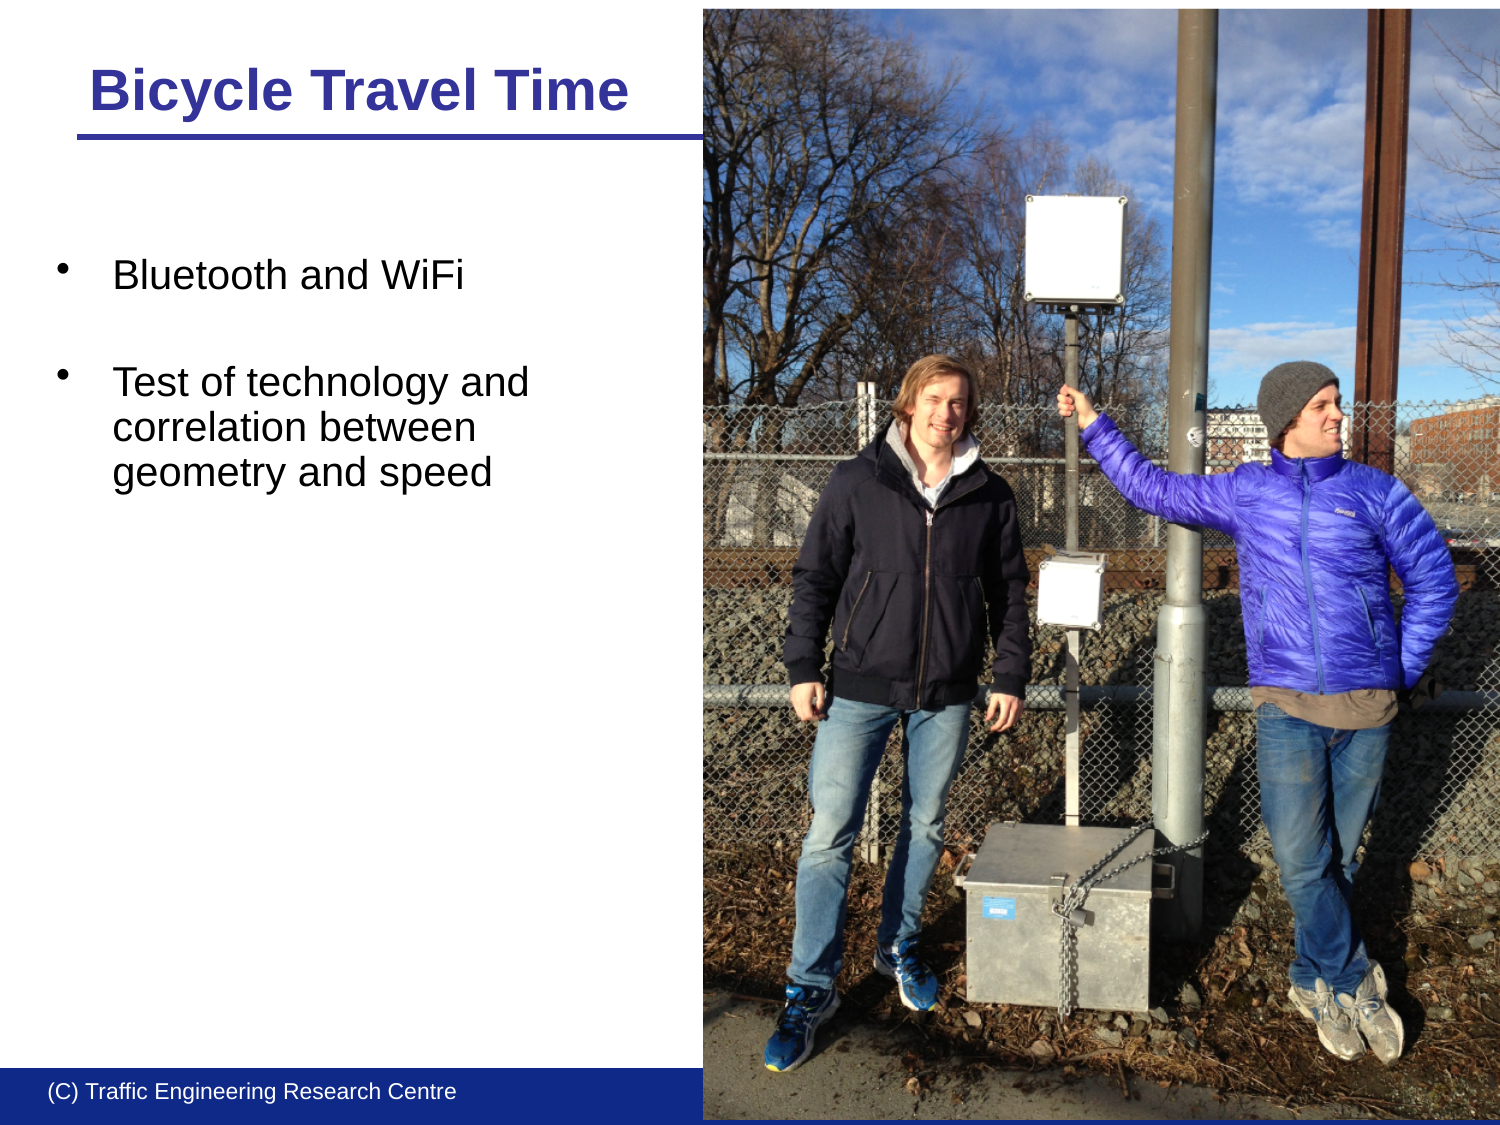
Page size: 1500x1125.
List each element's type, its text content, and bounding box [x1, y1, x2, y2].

picture [0, 10, 1500, 1125]
title Bicycle Travel Time [75, 45, 703, 149]
text_box Bluetooth and WiFi Test of technology and correlation between geometry and speed [41, 246, 540, 909]
